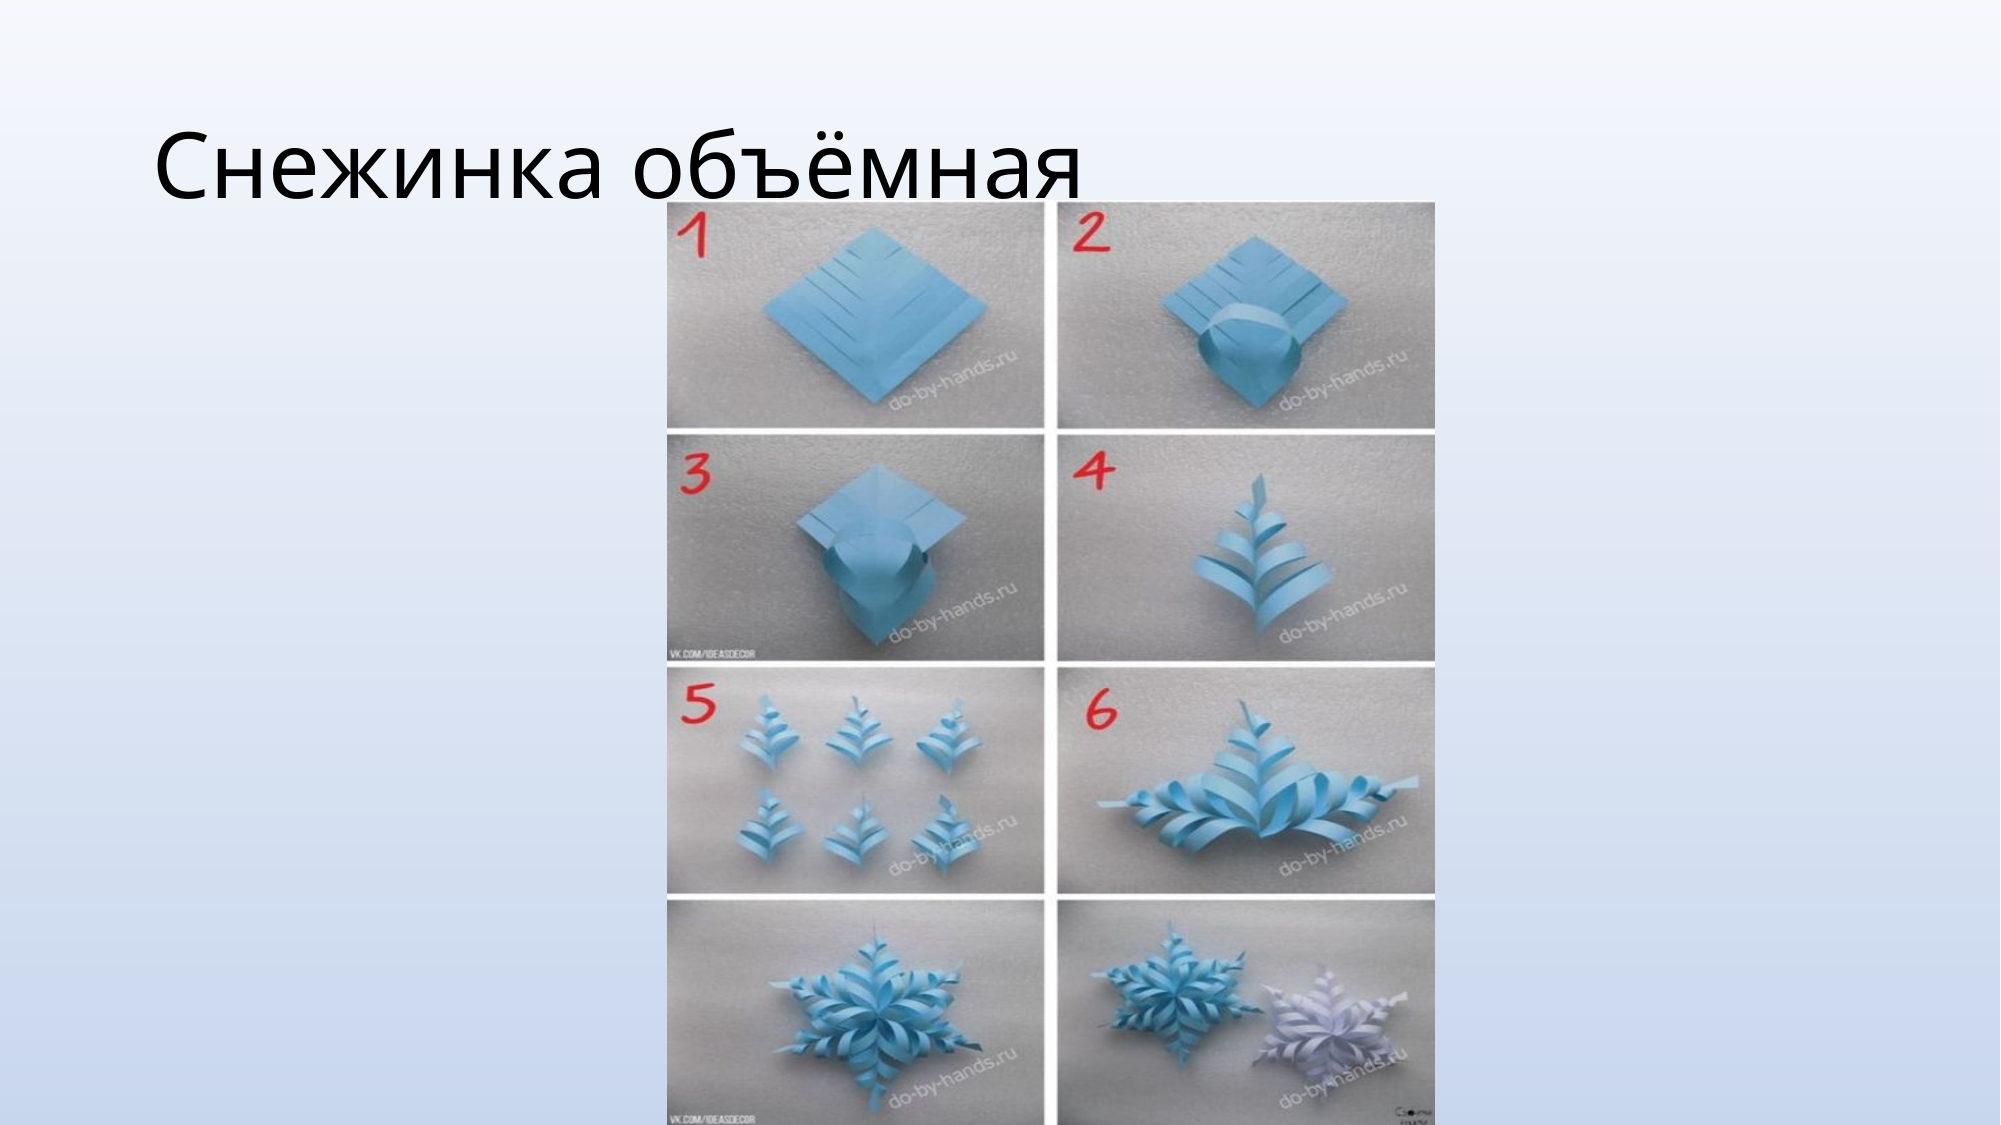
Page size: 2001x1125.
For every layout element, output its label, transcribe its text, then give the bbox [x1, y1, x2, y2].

title Снежинка объёмная [137, 59, 1863, 278]
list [667, 200, 1435, 1125]
